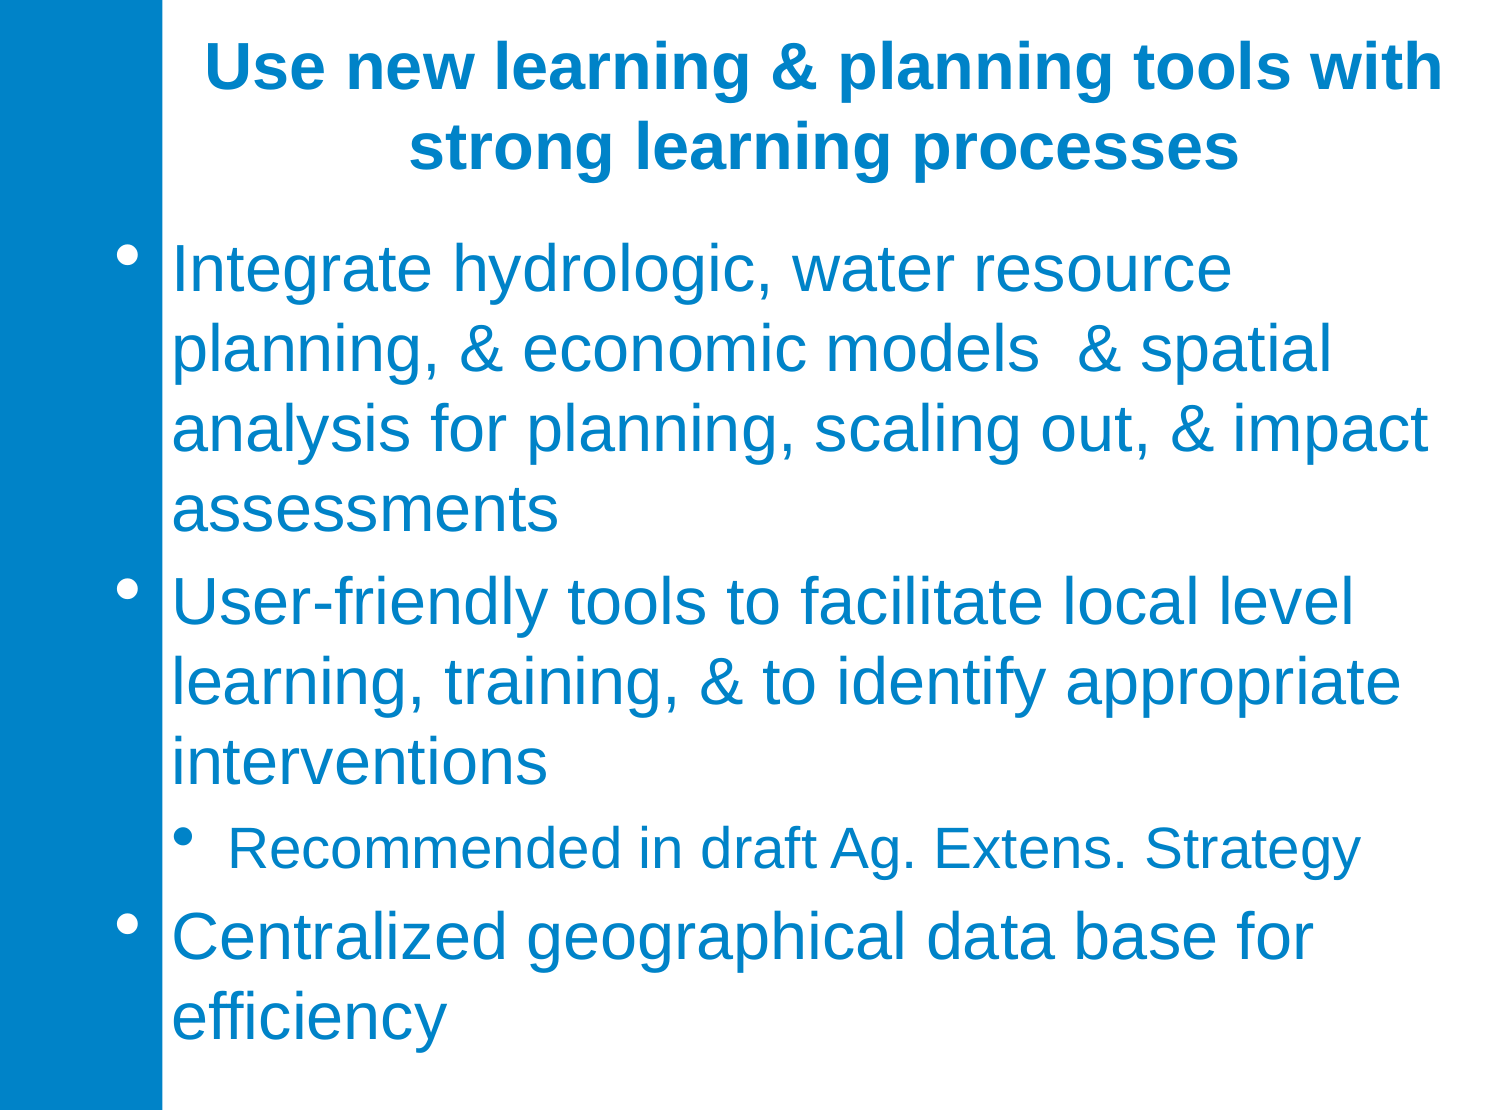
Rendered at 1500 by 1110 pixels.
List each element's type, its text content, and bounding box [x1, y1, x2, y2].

list Integrate hydrologic, water resource planning, & economic models & spatial analysis for planning, scaling out, & impact assessments User-friendly tools to facilitate local level learning, training, & to identify appropriate interventions Recommended in draft Ag. Extens. Strategy Centralized geographical data base for efficiency [99, 217, 1475, 1061]
title Use new learning & planning tools with strong learning processes [150, 0, 1500, 205]
